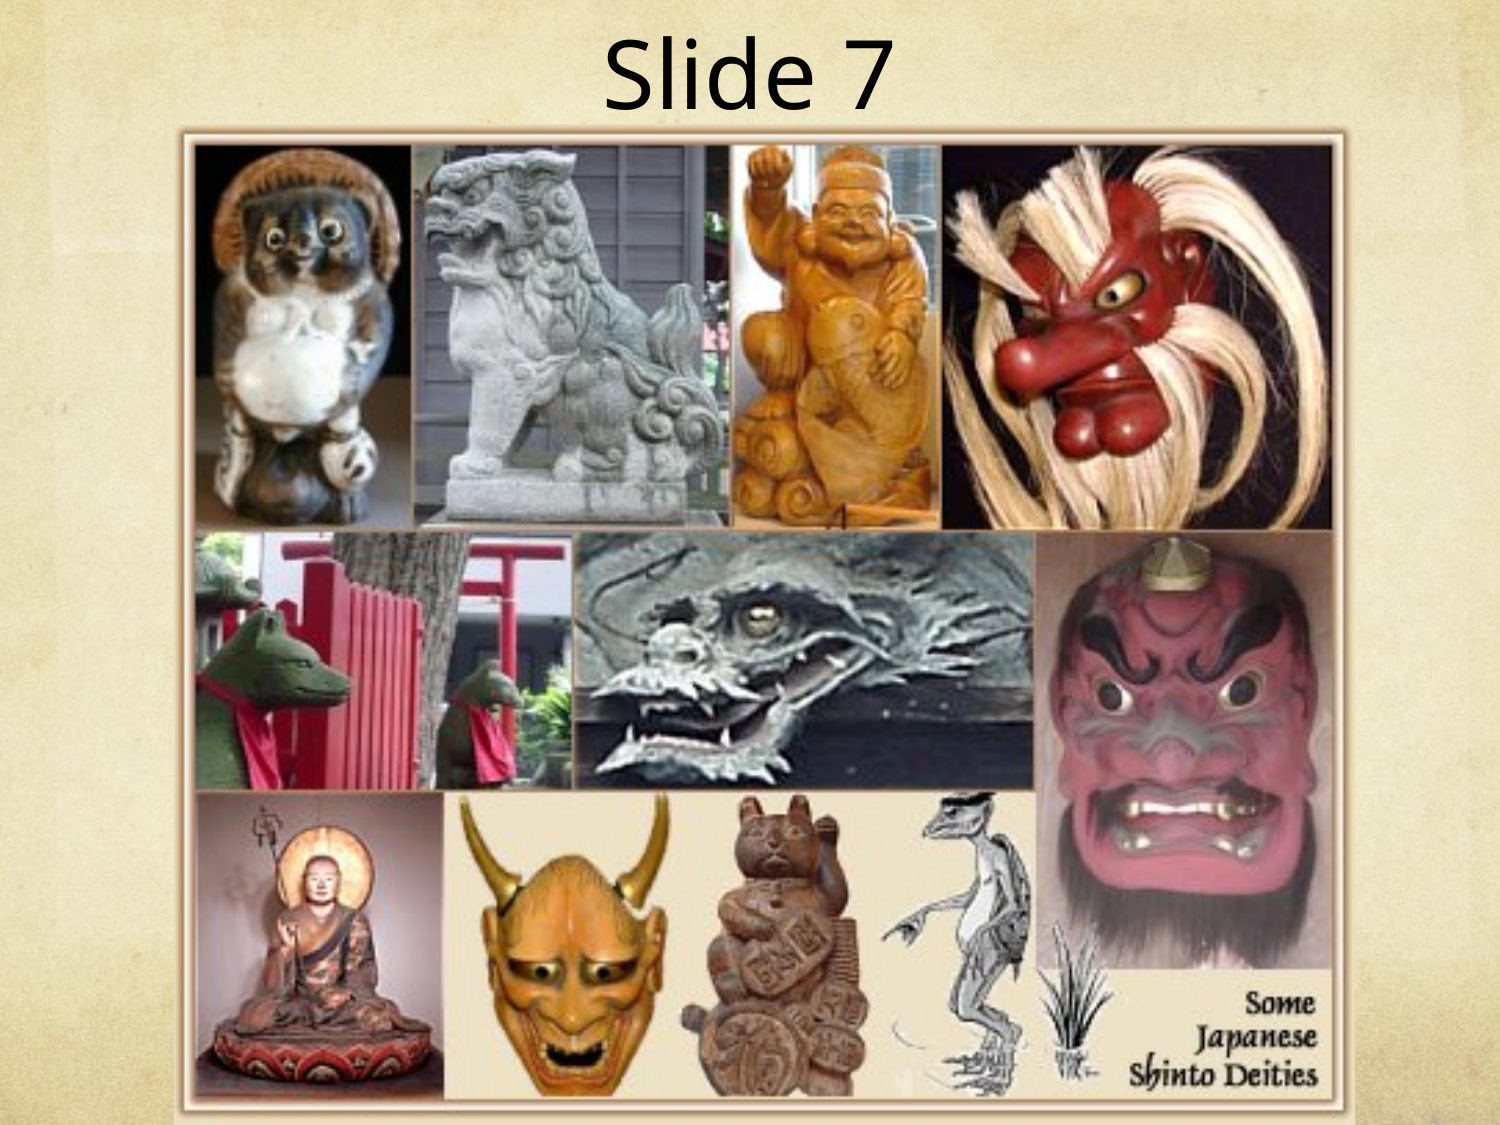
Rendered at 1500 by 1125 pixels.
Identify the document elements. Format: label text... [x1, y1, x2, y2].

title Slide 7 [150, 0, 1350, 143]
picture [0, 0, 1500, 1125]
